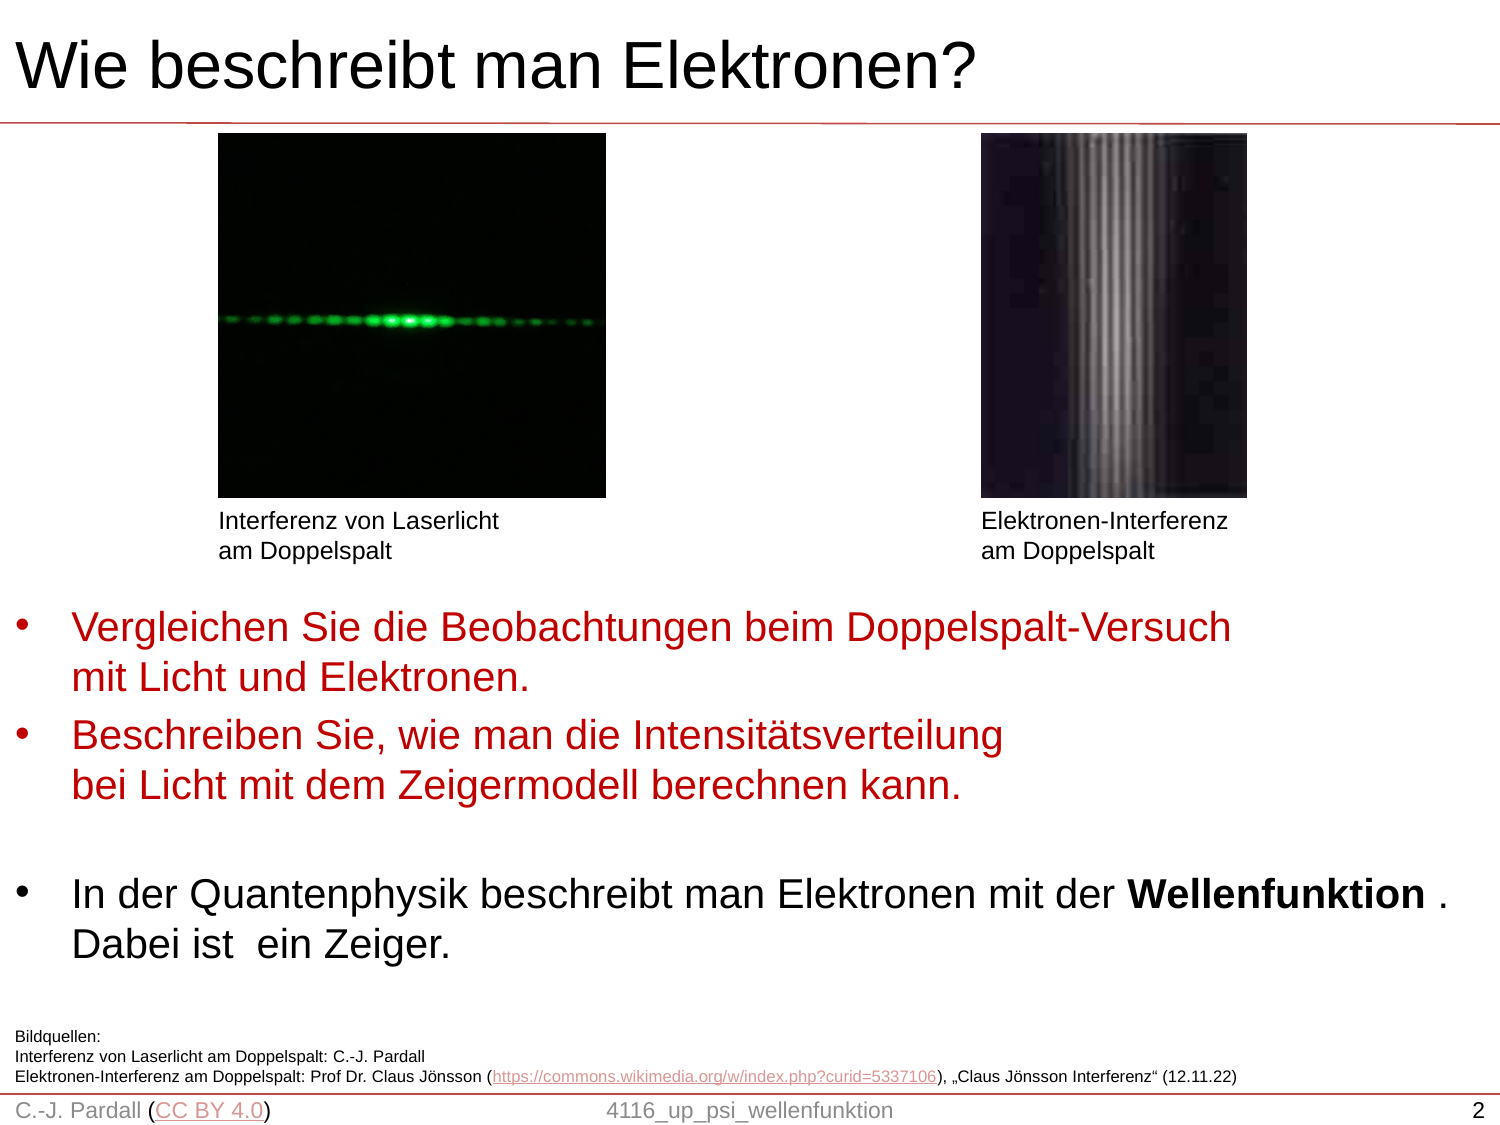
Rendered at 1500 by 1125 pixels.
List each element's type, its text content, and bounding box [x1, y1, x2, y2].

footer 4116_up_psi_wellenfunktion [512, 1094, 988, 1125]
title Wie beschreibt man Elektronen? [0, 0, 1500, 123]
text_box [218, 133, 606, 574]
text_box Bildquellen: Interferenz von Laserlicht am Doppelspalt: C.-J. Pardall Elektronen-Interferenz am Doppelspalt: Prof Dr. Claus Jönsson (https://commons.wikimedia.org/w/index.php?curid=5337106), „Claus Jönsson Interferenz“ (12.11.22) [0, 1018, 1500, 1093]
slide_number C.-J. Pardall [0, 1094, 350, 1125]
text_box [980, 133, 1248, 574]
